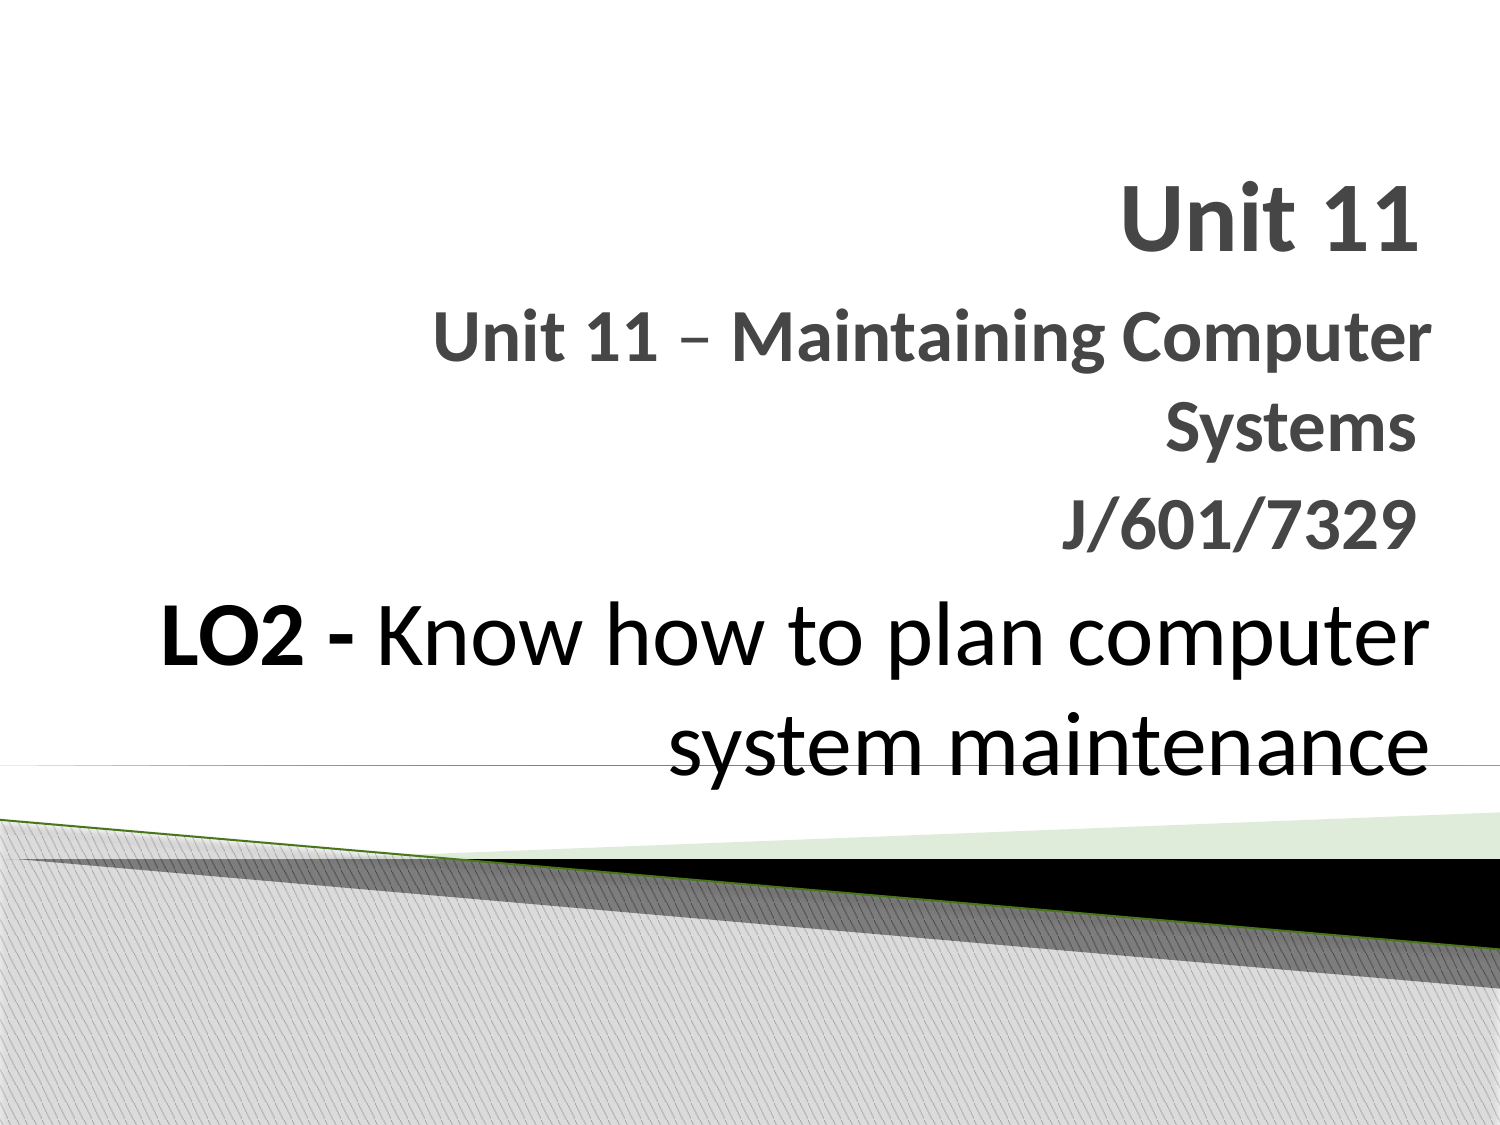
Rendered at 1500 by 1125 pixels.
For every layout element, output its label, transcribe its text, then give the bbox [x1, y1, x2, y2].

subtitle Unit 11 – Maintaining Computer Systems J/601/7329 [177, 278, 1453, 529]
title Unit 11 [161, 78, 1437, 279]
text_box LO2 - Know how to plan computer system maintenance [29, 566, 1447, 801]
picture [5, 859, 1500, 989]
